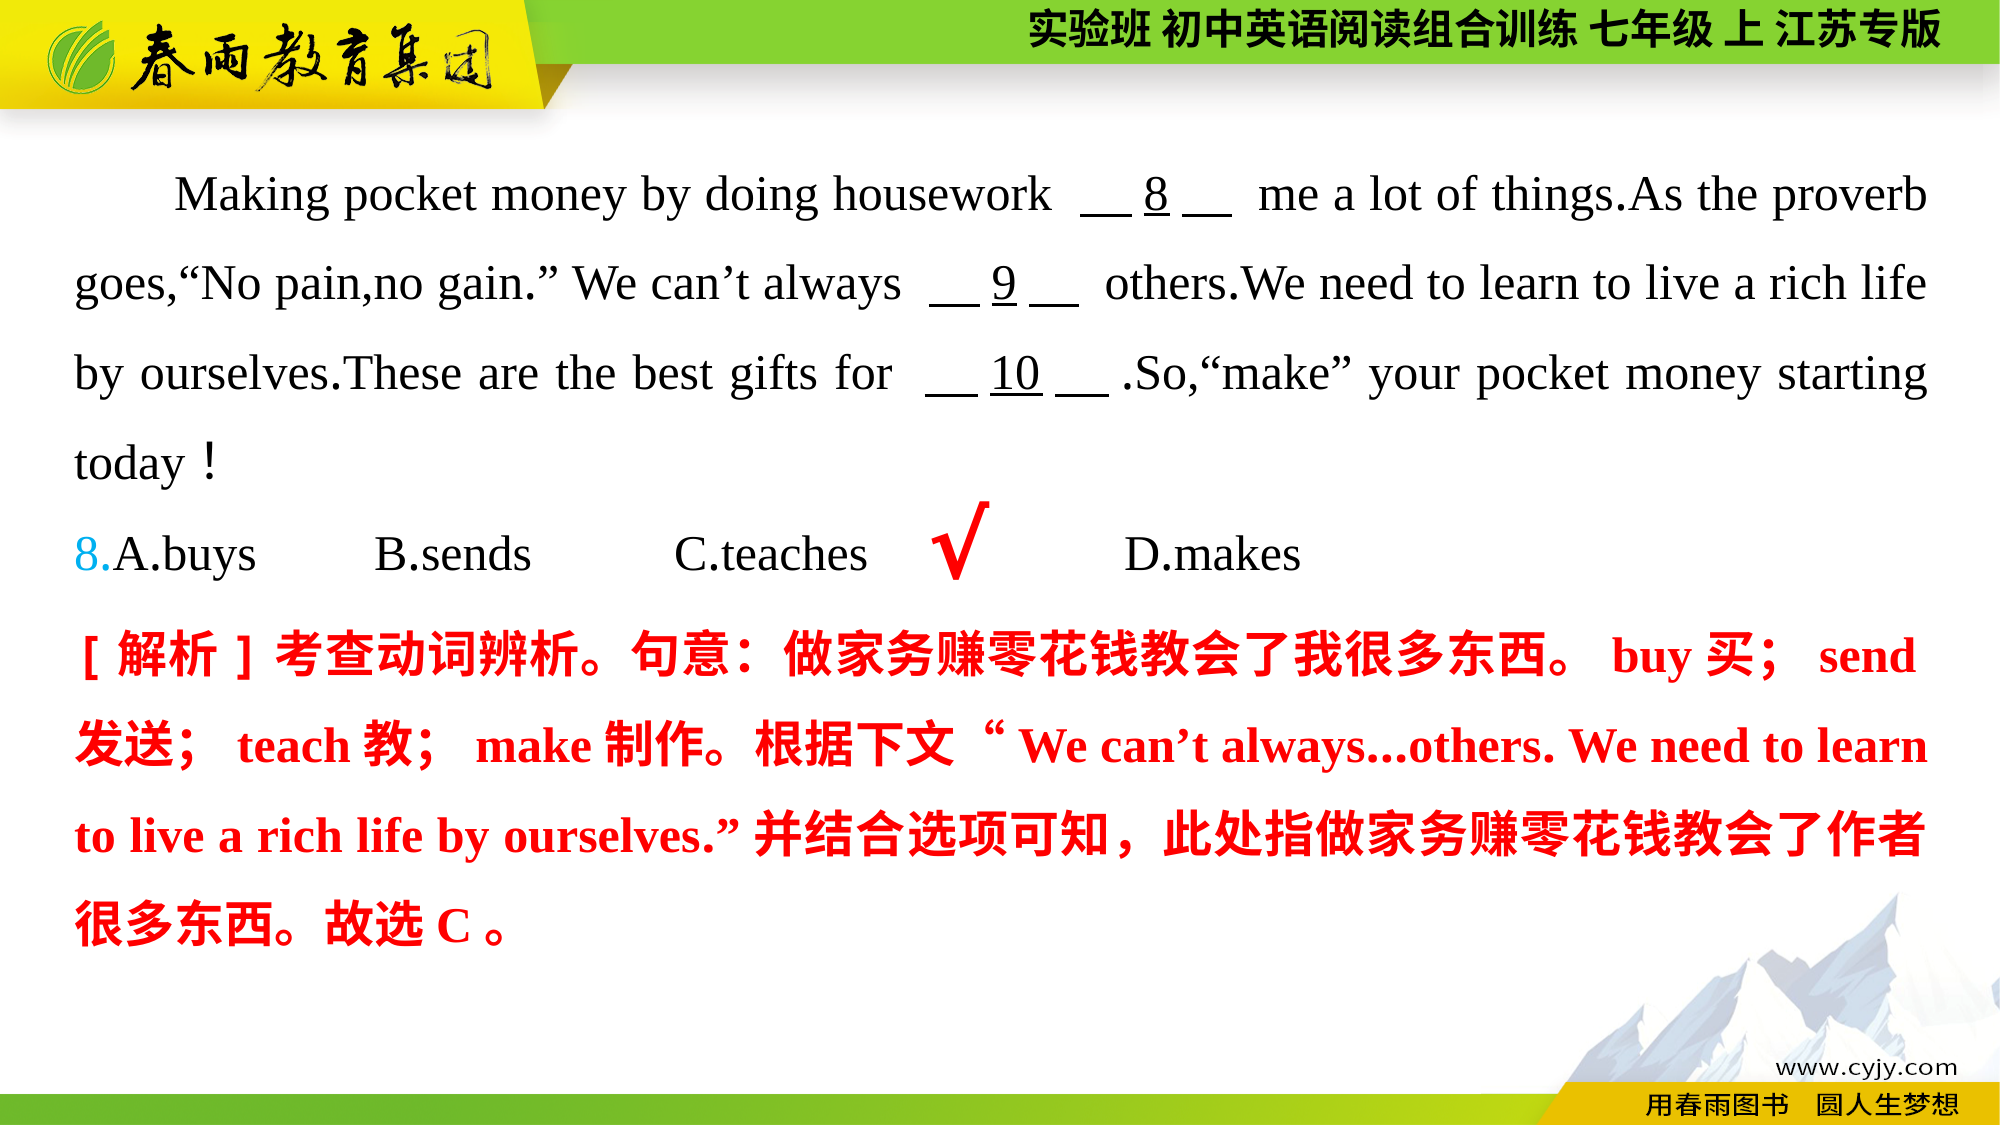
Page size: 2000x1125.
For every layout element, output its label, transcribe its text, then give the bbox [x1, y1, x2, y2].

list Making pocket money by doing housework 8 me a lot of things.As the proverb goes,“No pain,no gain.” We can’t always 9 others.We need to learn to live a rich life by ourselves.These are the best gifts for 10 .So,“make” your pocket money starting today！ 8.A.buys B.sends C.teaches D.makes [59, 122, 1944, 585]
picture [0, 0, 2000, 1125]
text_box [解析]考查动词辨析。句意：做家务赚零花钱教会了我很多东西。buy买；send发送；teach教；make制作。根据下文“We can’t always...others. We need to learn to live a rich life by ourselves.”并结合选项可知，此处指做家务赚零花钱教会了作者很多东西。故选C。 [59, 585, 1944, 961]
